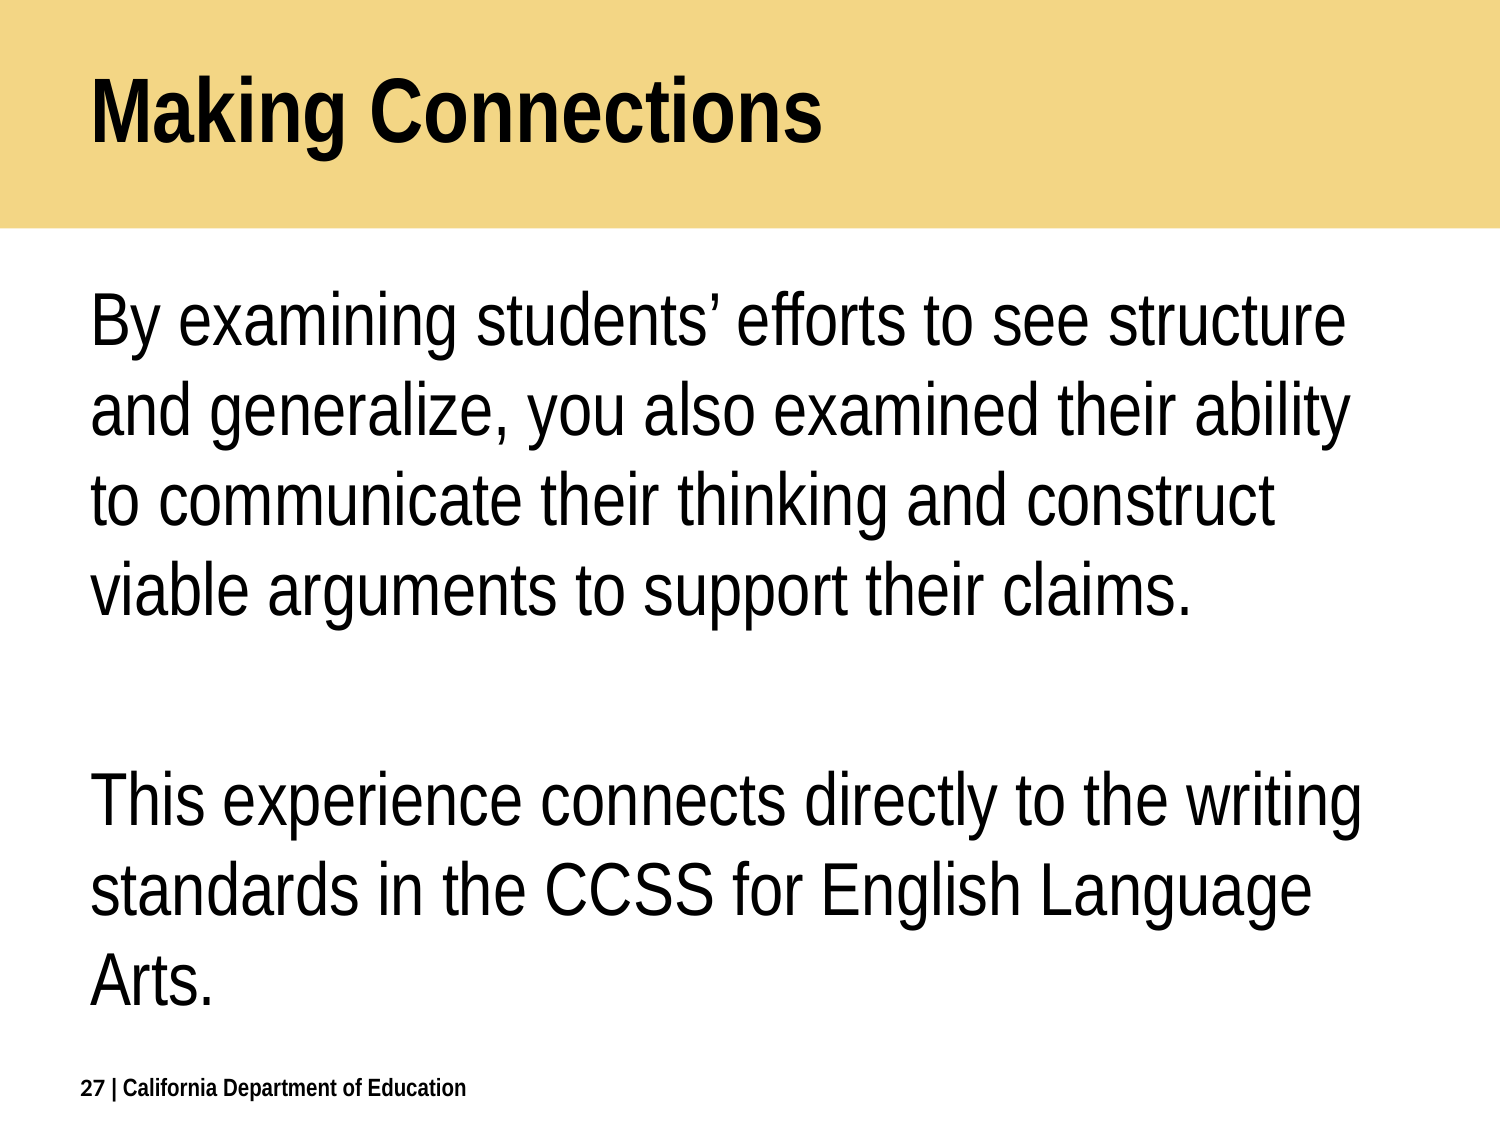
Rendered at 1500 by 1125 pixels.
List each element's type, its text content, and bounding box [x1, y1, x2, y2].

slide_number 27 [55, 1064, 121, 1124]
title Making Connections [75, 11, 1425, 200]
list By examining students’ efforts to see structure and generalize, you also examined their ability to communicate their thinking and construct viable arguments to support their claims. This experience connects directly to the writing standards in the CCSS for English Language Arts. [75, 262, 1425, 1065]
footer | California Department of Education [121, 1064, 699, 1124]
